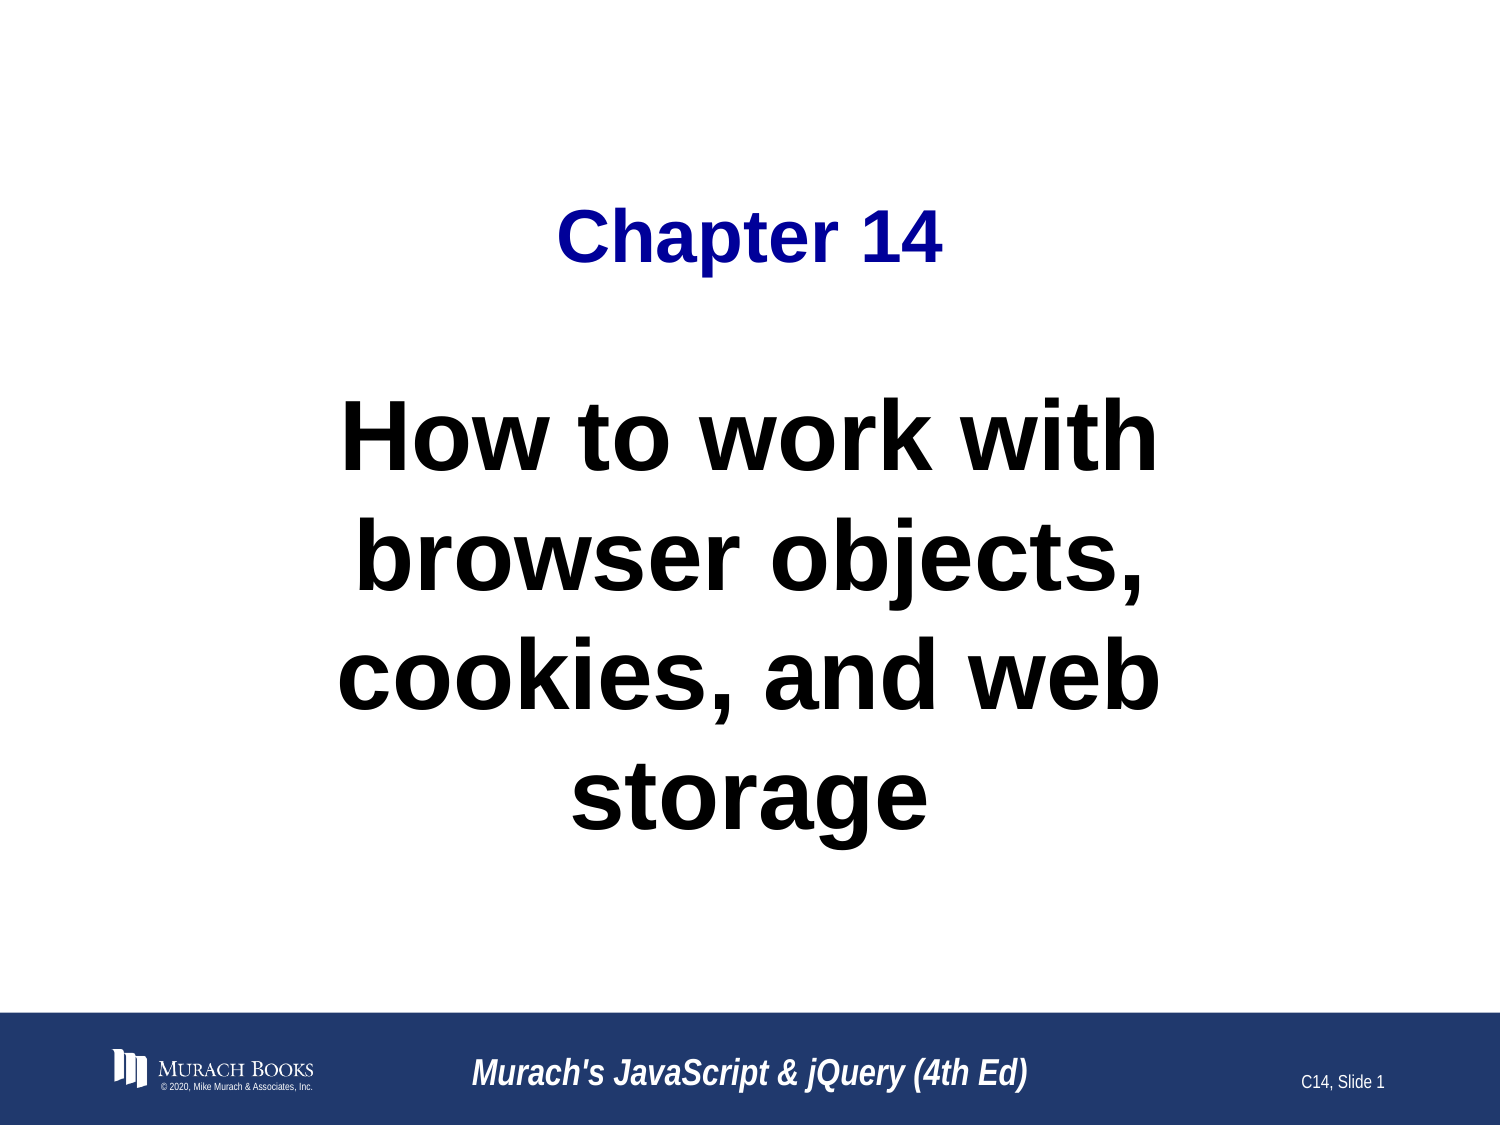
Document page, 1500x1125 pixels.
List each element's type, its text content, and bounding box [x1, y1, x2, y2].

title Chapter 14 [112, 187, 1388, 279]
slide_number C14, Slide 1 [1087, 1025, 1400, 1100]
slide_number Murach's JavaScript & jQuery (4th Ed) [463, 1025, 1050, 1100]
footer © 2020, Mike Murach & Associates, Inc. [12, 1025, 463, 1100]
list How to work with browser objects, cookies, and web storage [312, 362, 1188, 850]
